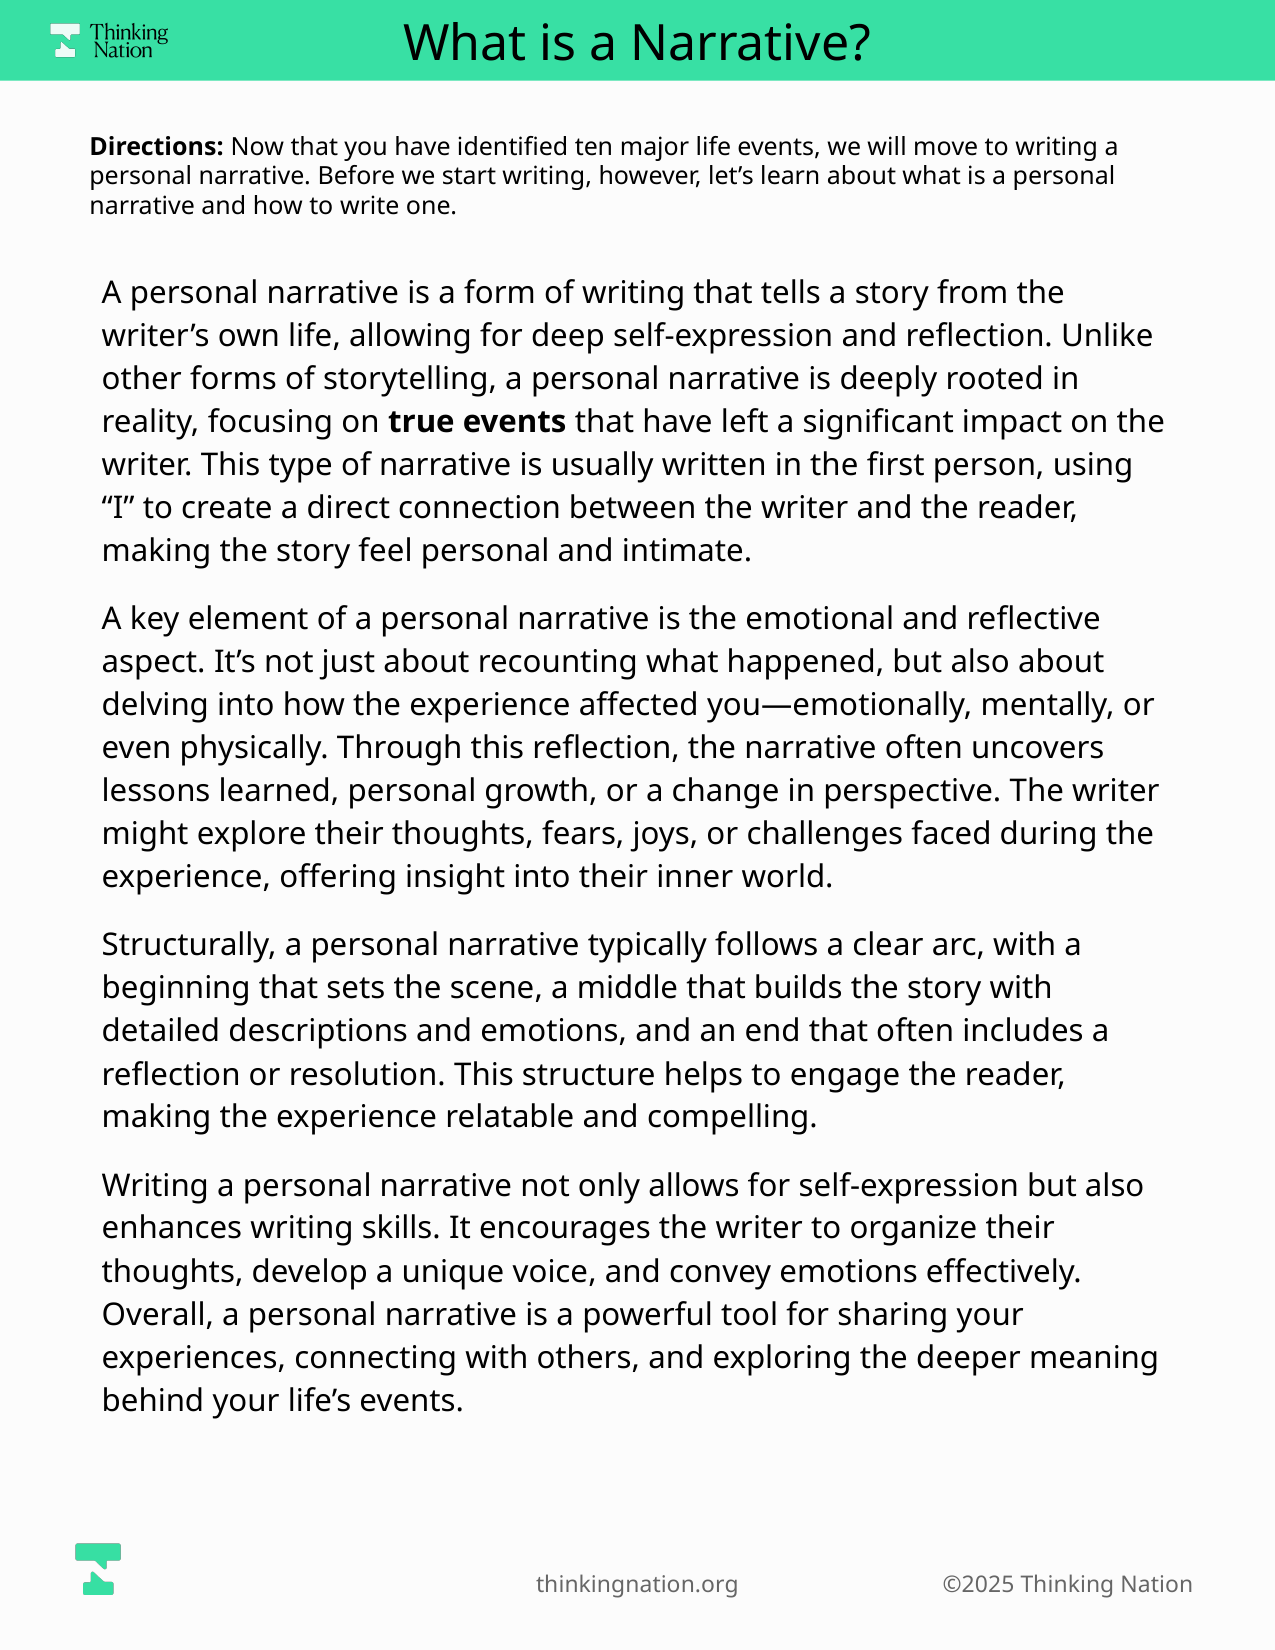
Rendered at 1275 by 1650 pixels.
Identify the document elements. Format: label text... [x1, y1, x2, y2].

text_box ©2025 Thinking Nation [907, 1553, 1210, 1605]
text_box thinkingnation.org [486, 1553, 789, 1605]
picture [62, 1533, 134, 1605]
text_box A personal narrative is a form of writing that tells a story from the writer’s own life, allowing for deep self-expression and reflection. Unlike other forms of storytelling, a personal narrative is deeply rooted in reality, focusing on true events that have left a significant impact on the writer. This type of narrative is usually written in the first person, using “I” to create a direct connection between the writer and the reader, making the story feel personal and intimate. A key element of a personal narrative is the emotional and reflective aspect. It’s not just about recounting what happened, but also about delving into how the experience affected you—emotionally, mentally, or even physically. Through this reflection, the narrative often uncovers lessons learned, personal growth, or a change in perspective. The writer might explore their thoughts, fears, joys, or challenges faced during the experience, offering insight into their inner world. Structurally, a personal narrative typically follows a clear arc, with a beginning that sets the scene, a middle that builds the story with detailed descriptions and emotions, and an end that often includes a reflection or resolution. This structure helps to engage the reader, making the experience relatable and compelling. Writing a personal narrative not only allows for self-expression but also enhances writing skills. It encourages the writer to organize their thoughts, develop a unique voice, and convey emotions effectively. Overall, a personal narrative is a powerful tool for sharing your experiences, connecting with others, and exploring the deeper meaning behind your life’s events. [86, 251, 1190, 1433]
picture [36, 12, 172, 69]
text_box Directions: Now that you have identified ten major life events, we will move to writing a personal narrative. Before we start writing, however, let’s learn about what is a personal narrative and how to write one. [74, 114, 1221, 235]
text_box What is a Narrative? [0, 0, 1275, 81]
